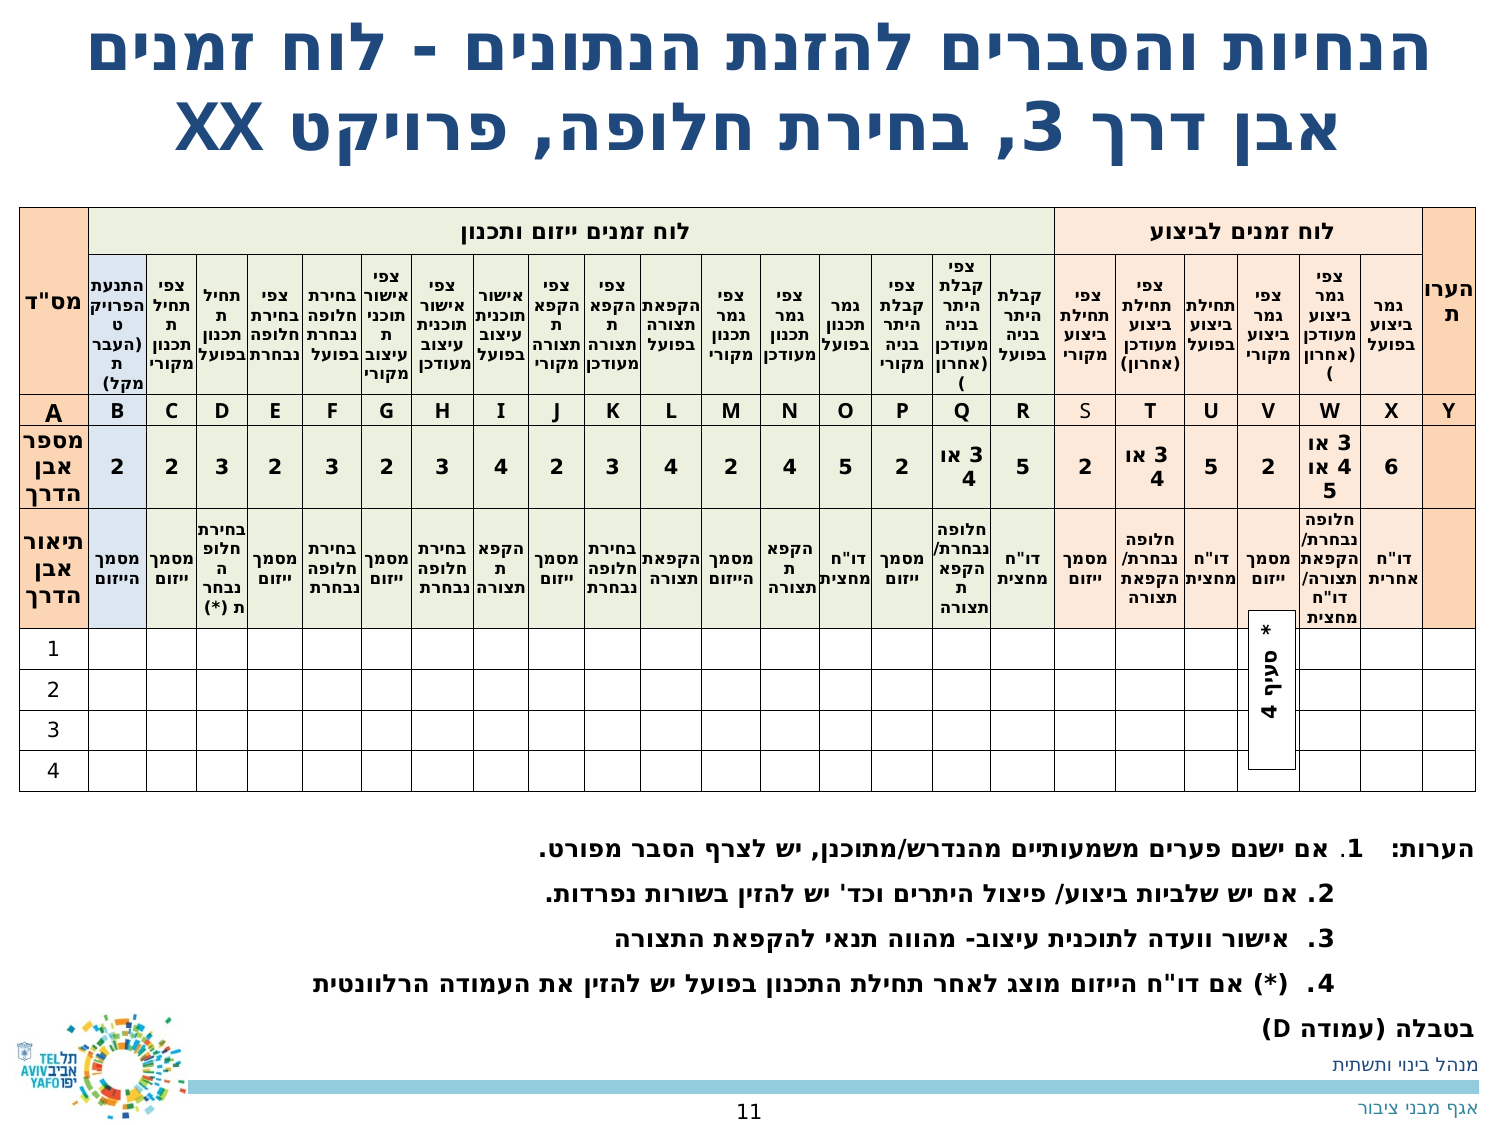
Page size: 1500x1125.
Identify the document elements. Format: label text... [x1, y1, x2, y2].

table_cell [248, 751, 302, 791]
table_cell [1361, 629, 1422, 669]
table_cell [412, 711, 473, 750]
table_cell I [474, 395, 528, 425]
table_cell בחירת חלופה נבחרת בפועל [303, 255, 361, 394]
table_cell [1238, 629, 1248, 669]
table_cell J [529, 395, 584, 425]
table_cell L [641, 395, 701, 425]
table_cell [362, 670, 411, 710]
table_cell [1238, 711, 1248, 750]
table_cell [702, 670, 760, 710]
table_cell [1116, 751, 1184, 791]
table_cell [820, 711, 871, 750]
table_cell [197, 629, 247, 669]
table_cell תיאור אבן הדרך [20, 509, 88, 628]
table_cell [761, 711, 819, 750]
table_cell 4 [641, 426, 701, 508]
table_cell Q [933, 395, 990, 425]
table_cell חלופה נבחרת/ הקפאת תצורה/ דו"ח מחצית [1300, 509, 1360, 628]
table_cell [89, 670, 146, 710]
table_header הערות [1423, 208, 1475, 394]
table_cell 1 [20, 629, 88, 669]
table_cell [585, 711, 640, 750]
table_cell [303, 751, 361, 791]
table_cell צפי הקפאת תצורה מעודכן [585, 255, 640, 394]
table_cell [1116, 711, 1184, 750]
table_cell 4 [761, 426, 819, 508]
table_cell צפי תחילת ביצוע מקורי [1055, 255, 1115, 394]
table_cell [529, 629, 584, 669]
table_cell [1423, 426, 1475, 508]
table_cell 3 או 4 [933, 426, 990, 508]
table_cell [1423, 629, 1475, 669]
table_cell [641, 629, 701, 669]
table_cell מסמך ייזום [147, 509, 196, 628]
table_cell גמר ביצוע בפועל [1361, 255, 1422, 394]
table_cell [1423, 509, 1475, 628]
table_cell גמר תכנון בפועל [820, 255, 871, 394]
table_cell [1423, 711, 1475, 750]
table_cell [991, 670, 1054, 710]
table_cell U [1185, 395, 1237, 425]
table_cell D [197, 395, 247, 425]
table_cell [529, 751, 584, 791]
table_cell 5 [820, 426, 871, 508]
table_cell [303, 711, 361, 750]
table_cell [1055, 670, 1115, 710]
table_cell [89, 629, 146, 669]
table_cell [933, 711, 990, 750]
table_cell [474, 670, 528, 710]
table_cell [248, 629, 302, 669]
table_cell 2 [20, 670, 88, 710]
table_cell 2 [147, 426, 196, 508]
table_cell צפי גמר ביצוע מעודכן (אחרון) [1300, 255, 1360, 394]
table_cell מסמך ייזום [362, 509, 411, 628]
table_cell מסמך ייזום [1055, 509, 1115, 628]
table_cell W [1300, 395, 1360, 425]
table_cell [1185, 629, 1237, 669]
table_cell [89, 711, 146, 750]
table_cell תחילת תכנון בפועל [197, 255, 247, 394]
table_cell [872, 751, 932, 791]
table_cell [585, 751, 640, 791]
table_cell דו"ח מחצית [1185, 509, 1237, 628]
table_cell מספר אבן הדרך [20, 426, 88, 508]
table_cell [761, 751, 819, 791]
table_cell M [702, 395, 760, 425]
table_cell [761, 670, 819, 710]
table_cell 5 [991, 426, 1054, 508]
table_cell [1185, 670, 1237, 710]
table_cell מסמך ייזום [872, 509, 932, 628]
table_cell [872, 670, 932, 710]
table_cell [1300, 751, 1360, 791]
table_cell צפי אישור תוכנית עיצוב מקורי [362, 255, 411, 394]
table_cell [1423, 751, 1475, 791]
table_cell [1300, 670, 1360, 710]
table_cell [362, 711, 411, 750]
picture [15, 1012, 188, 1121]
table_cell בחירת חלופה נבחרת [303, 509, 361, 628]
table_cell צפי קבלת היתר בניה מקורי [872, 255, 932, 394]
table_cell [1055, 711, 1115, 750]
table_cell [89, 751, 146, 791]
table_cell C [147, 395, 196, 425]
table_cell [197, 670, 247, 710]
table_cell [641, 670, 701, 710]
table_cell V [1238, 395, 1299, 425]
table_cell [529, 670, 584, 710]
table_cell [529, 711, 584, 750]
table_cell [702, 751, 760, 791]
table_cell [1185, 711, 1237, 750]
table_cell H [412, 395, 473, 425]
table_cell [641, 751, 701, 791]
table_cell 2 [872, 426, 932, 508]
table_cell דו"ח מחצית [991, 509, 1054, 628]
table_cell [1361, 670, 1422, 710]
table_cell מסמך הייזום [702, 509, 760, 628]
table_cell מסמך הייזום [89, 509, 146, 628]
table_cell צפי גמר תכנון מעודכן [761, 255, 819, 394]
table_cell 2 [248, 426, 302, 508]
table_cell חלופה נבחרת/ הקפאת תצורה [1116, 509, 1184, 628]
table_header מס"ד [20, 208, 88, 394]
table_cell [362, 629, 411, 669]
table_header לוח זמנים ייזום ותכנון [89, 208, 1054, 254]
table_cell בחירת חלופה נבחרת (*) [197, 509, 247, 628]
table_cell הקפאת תצורה בפועל [641, 255, 701, 394]
table_cell [1185, 751, 1237, 791]
table_cell K [585, 395, 640, 425]
table_cell [872, 711, 932, 750]
table_cell [147, 751, 196, 791]
table_cell בחירת חלופה נבחרת [412, 509, 473, 628]
table_cell F [303, 395, 361, 425]
table_cell [585, 629, 640, 669]
table_cell N [761, 395, 819, 425]
table_cell [1361, 751, 1422, 791]
table_cell [820, 751, 871, 791]
table_cell צפי קבלת היתר בניה מעודכן (אחרון) [933, 255, 990, 394]
table_cell [248, 711, 302, 750]
table_cell [412, 670, 473, 710]
table_cell [1300, 629, 1360, 669]
table_cell תחילת ביצוע בפועל [1185, 255, 1237, 394]
table_cell צפי גמר תכנון מקורי [702, 255, 760, 394]
table_cell 3 [20, 711, 88, 750]
table_cell [820, 629, 871, 669]
table_cell 4 [474, 426, 528, 508]
table_cell [1055, 629, 1115, 669]
table_cell הקפאת תצורה [761, 509, 819, 628]
table_cell [1238, 670, 1248, 710]
table_cell [1423, 670, 1475, 710]
table_cell [412, 751, 473, 791]
table_cell [702, 629, 760, 669]
table_cell [702, 711, 760, 750]
table_cell [585, 670, 640, 710]
table_cell P [872, 395, 932, 425]
table_cell 2 [362, 426, 411, 508]
table_header לוח זמנים לביצוע [1055, 208, 1422, 254]
table_cell [474, 629, 528, 669]
table_cell [147, 670, 196, 710]
table_cell צפי בחירת חלופה נבחרת [248, 255, 302, 394]
table_cell X [1361, 395, 1422, 425]
table_cell 3 [412, 426, 473, 508]
table_cell בחירת חלופה נבחרת [585, 509, 640, 628]
table_cell 5 [1185, 426, 1237, 508]
table_cell E [248, 395, 302, 425]
table_cell 2 [1055, 426, 1115, 508]
table_cell התנעת הפרויקט (העברת מקל) [89, 255, 146, 394]
table_cell דו"ח אחרית [1361, 509, 1422, 628]
table_cell 3 או 4 או 5 [1300, 426, 1360, 508]
table_cell [991, 751, 1054, 791]
table_cell [197, 751, 247, 791]
table_cell צפי תחילת ביצוע מעודכן (אחרון) [1116, 255, 1184, 394]
table_cell R [991, 395, 1054, 425]
table_cell [991, 629, 1054, 669]
table_cell T [1116, 395, 1184, 425]
table_cell [303, 670, 361, 710]
table_cell O [820, 395, 871, 425]
table_cell [1361, 711, 1422, 750]
table_cell אישור תוכנית עיצוב בפועל [474, 255, 528, 394]
table_cell [1238, 751, 1299, 791]
table_cell 3 [585, 426, 640, 508]
table_cell [147, 629, 196, 669]
table_cell [197, 711, 247, 750]
table_cell [933, 629, 990, 669]
table_cell 6 [1361, 426, 1422, 508]
table_cell 3 [303, 426, 361, 508]
table_cell מסמך ייזום [529, 509, 584, 628]
table_cell [991, 711, 1054, 750]
table_cell [872, 629, 932, 669]
table_cell [1116, 670, 1184, 710]
table_cell [933, 751, 990, 791]
table_cell [474, 711, 528, 750]
table_cell [303, 629, 361, 669]
table_cell מסמך ייזום [248, 509, 302, 628]
table_cell [1116, 629, 1184, 669]
text_box הנחיות והסברים להזנת הנתונים - לוח זמנים אבן דרך 3, בחירת חלופה, פרויקט XX [38, 32, 1457, 137]
table_cell צפי הקפאת תצורה מקורי [529, 255, 584, 394]
table_cell [1300, 711, 1360, 750]
table_cell B [89, 395, 146, 425]
table_cell [248, 670, 302, 710]
table_cell 4 [20, 751, 88, 791]
table_cell צפי גמר ביצוע מקורי [1238, 255, 1299, 394]
table_cell 2 [529, 426, 584, 508]
table_cell S [1055, 395, 1115, 425]
table_cell [761, 629, 819, 669]
table_cell הקפאת תצורה [641, 509, 701, 628]
table_cell [820, 670, 871, 710]
table_cell הקפאת תצורה [474, 509, 528, 628]
table_cell 2 [1238, 426, 1299, 508]
table_cell [641, 711, 701, 750]
table_cell A [20, 395, 88, 425]
table_cell [412, 629, 473, 669]
table_cell [147, 711, 196, 750]
table_cell [1055, 751, 1115, 791]
table_cell 3 [197, 426, 247, 508]
table_cell דו"ח מחצית [820, 509, 871, 628]
table_cell [474, 751, 528, 791]
text_box * סעיף 4 [1248, 610, 1296, 770]
table_cell 2 [89, 426, 146, 508]
table_cell קבלת היתר בניה בפועל [991, 255, 1054, 394]
table_cell 2 [702, 426, 760, 508]
table_cell חלופה נבחרת/ הקפאת תצורה [933, 509, 990, 628]
table_cell G [362, 395, 411, 425]
table_cell Y [1423, 395, 1475, 425]
table_cell [362, 751, 411, 791]
table_cell צפי תחילת תכנון מקורי [147, 255, 196, 394]
text_box הערות: 1. אם ישנם פערים משמעותיים מהנדרש/מתוכנן, יש לצרף הסבר מפורט. 2. אם יש שלביות ביצוע/ פיצול היתרים וכד' יש להזין בשורות נפרדות. 3. אישור וועדה לתוכנית עיצוב- מהווה תנאי להקפאת התצורה 4. (*) אם דו"ח הייזום מוצג לאחר תחילת התכנון בפועל יש להזין את העמודה הרלוונטית בטבלה (עמודה D) [228, 810, 1490, 1050]
table_cell 3 או 4 [1116, 426, 1184, 508]
table_cell צפי אישור תוכנית עיצוב מעודכן [412, 255, 473, 394]
table_cell [933, 670, 990, 710]
table_cell מסמך ייזום [1238, 509, 1299, 628]
